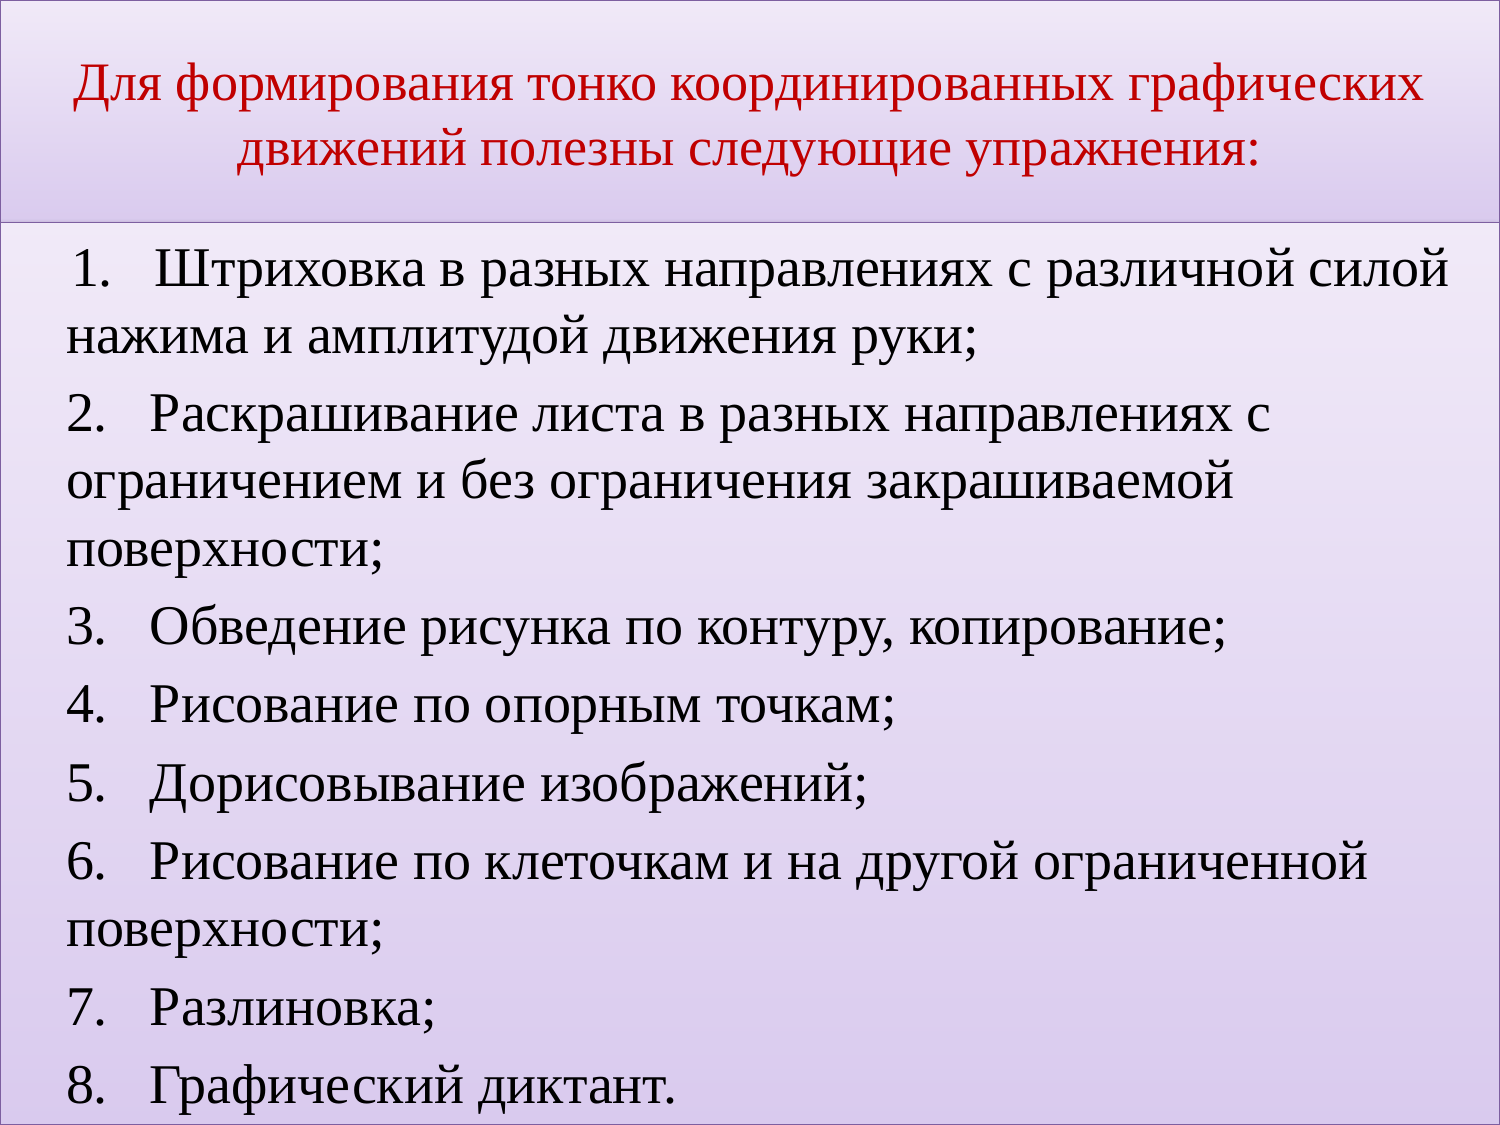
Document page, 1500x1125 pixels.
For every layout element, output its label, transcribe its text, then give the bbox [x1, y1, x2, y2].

list 1. Штриховка в разных направлениях с различной силой нажима и амплитудой движения руки; 2. Раскрашивание листа в разных направлениях с ограничением и без ограничения закрашиваемой поверхности; 3. Обведение рисунка по контуру, копирование; 4. Рисование по опорным точкам; 5. Дорисовывание изображений; 6. Рисование по клеточкам и на другой ограниченной поверхности; 7. Разлиновка; 8. Графический диктант. [0, 222, 1500, 1125]
title Для формирования тонко координированных графических движений полезны следующие упражнения: [0, 0, 1500, 222]
